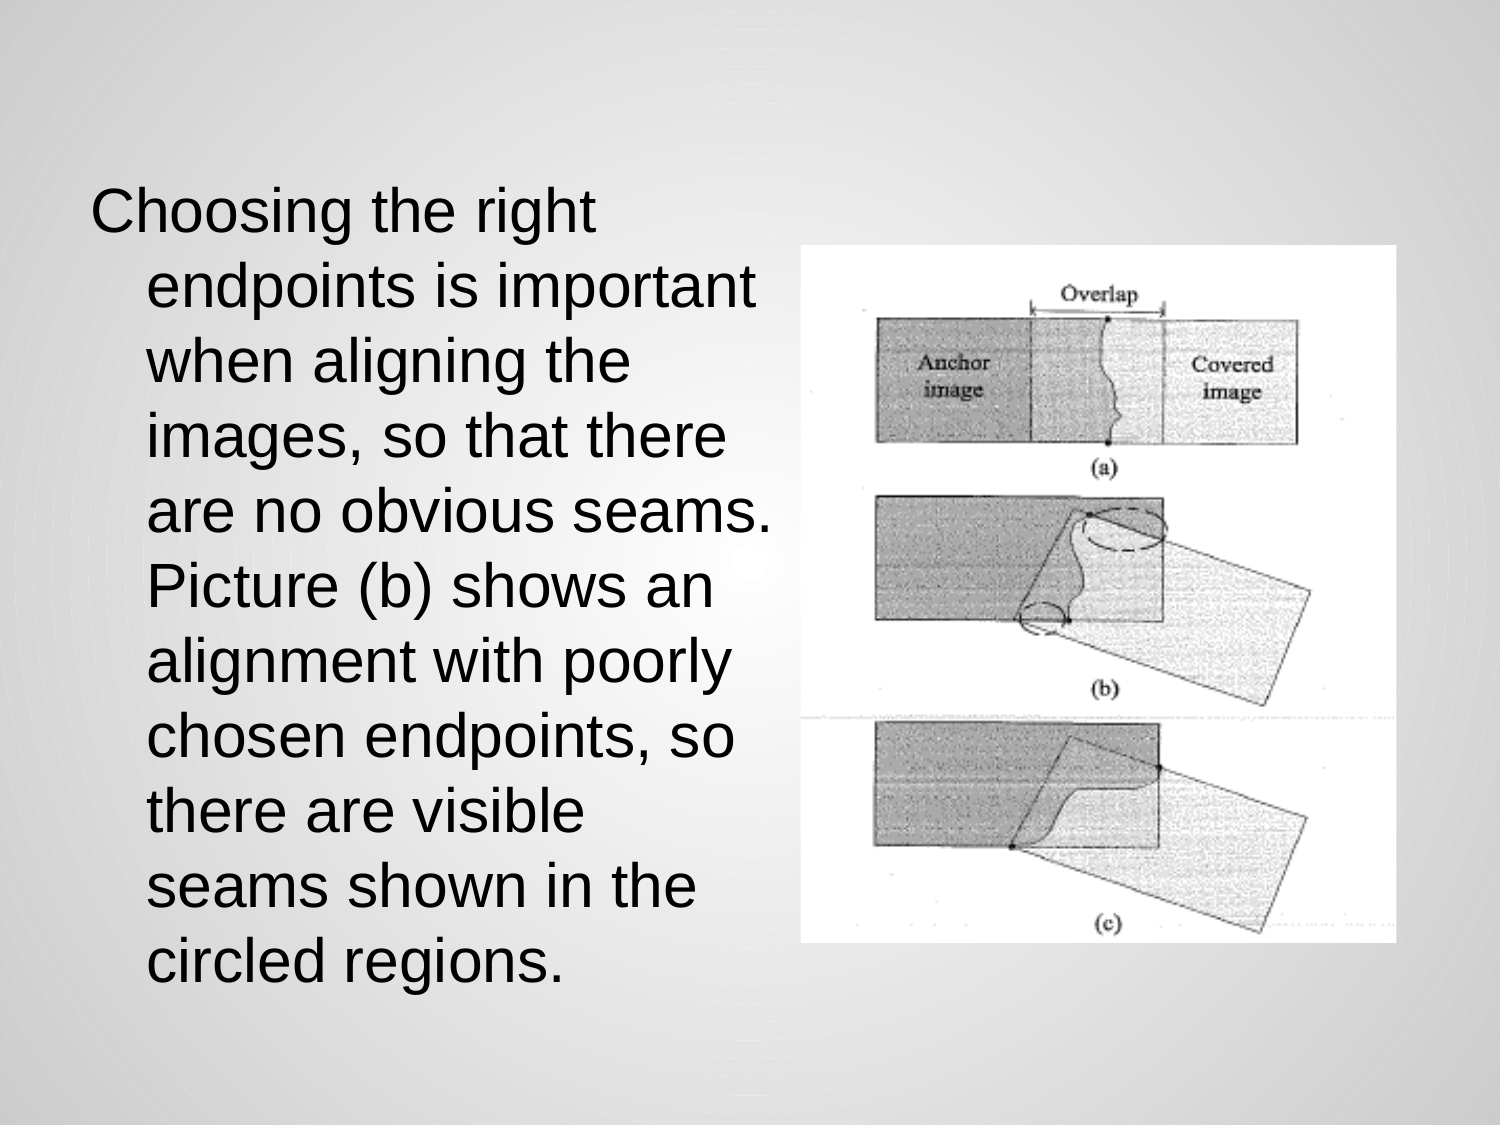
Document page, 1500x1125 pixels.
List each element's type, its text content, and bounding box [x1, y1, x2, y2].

text_box [800, 245, 1397, 944]
list Choosing the right endpoints is important when aligning the images, so that there are no obvious seams. Picture (b) shows an alignment with poorly chosen endpoints, so there are visible seams shown in the circled regions. [75, 155, 801, 1010]
